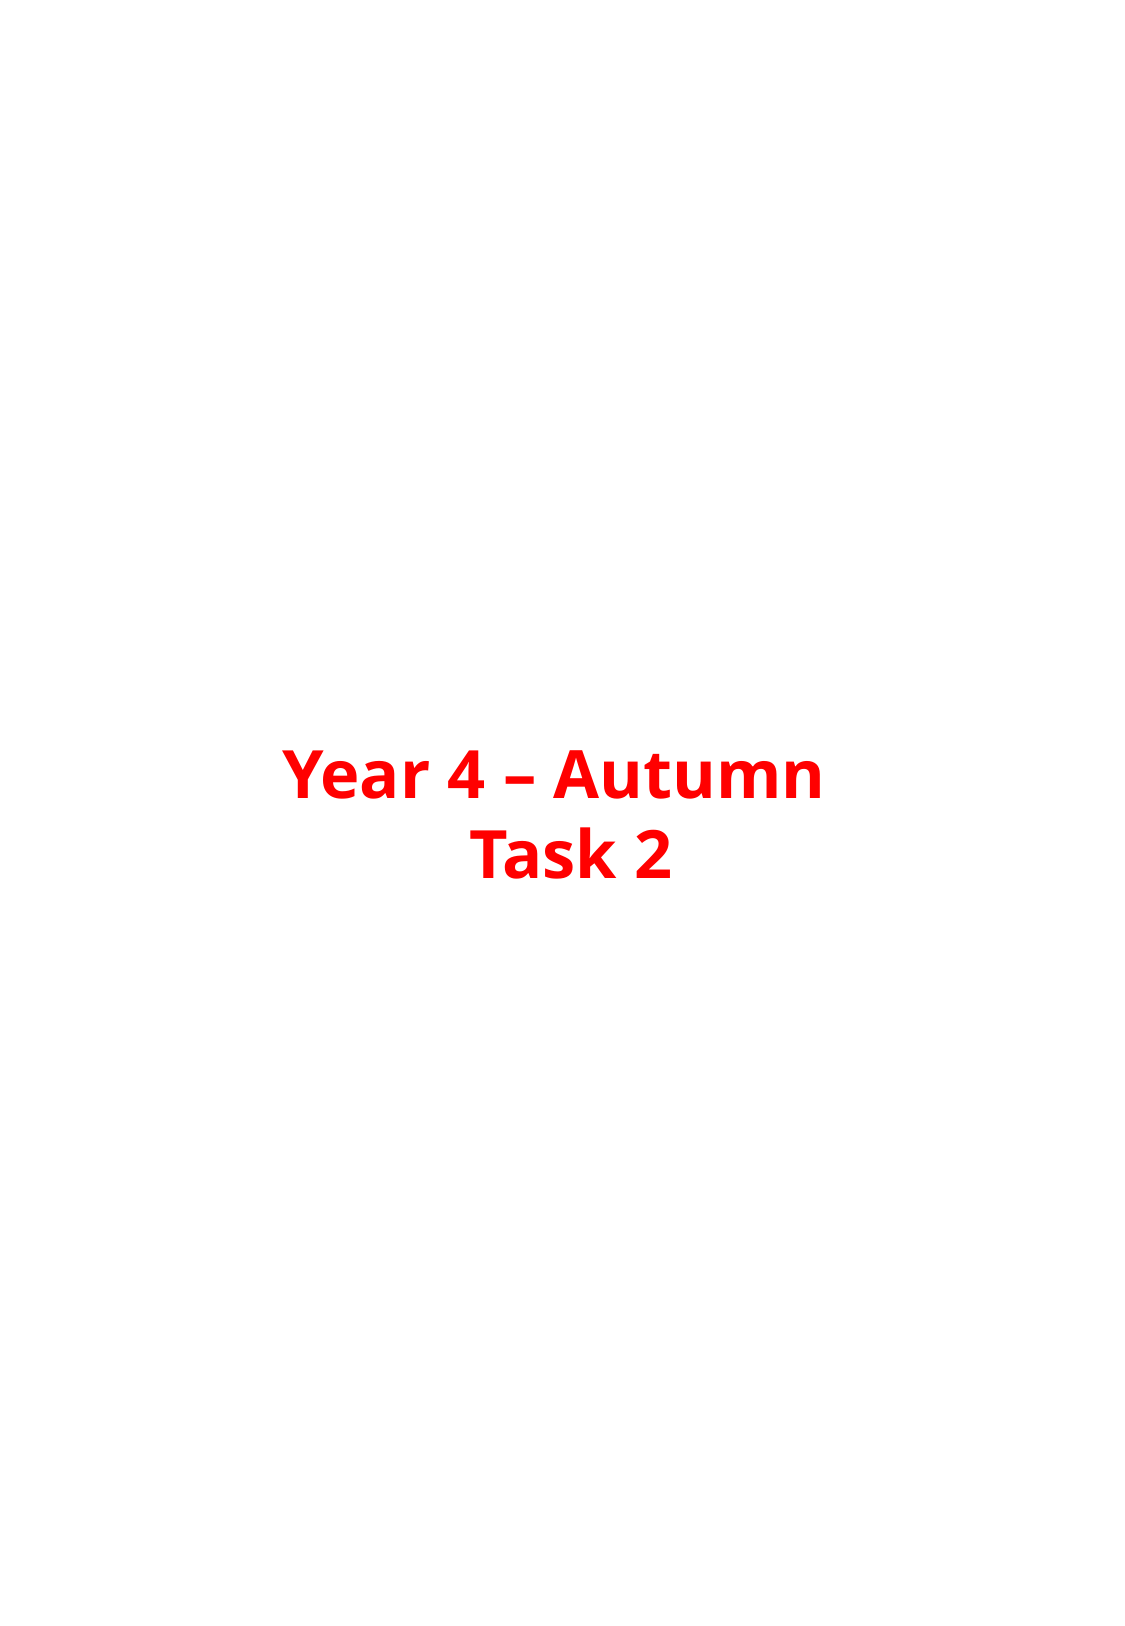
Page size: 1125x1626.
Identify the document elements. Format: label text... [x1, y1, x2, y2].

text_box Year 4 – Autumn Task 2 [178, 724, 947, 899]
